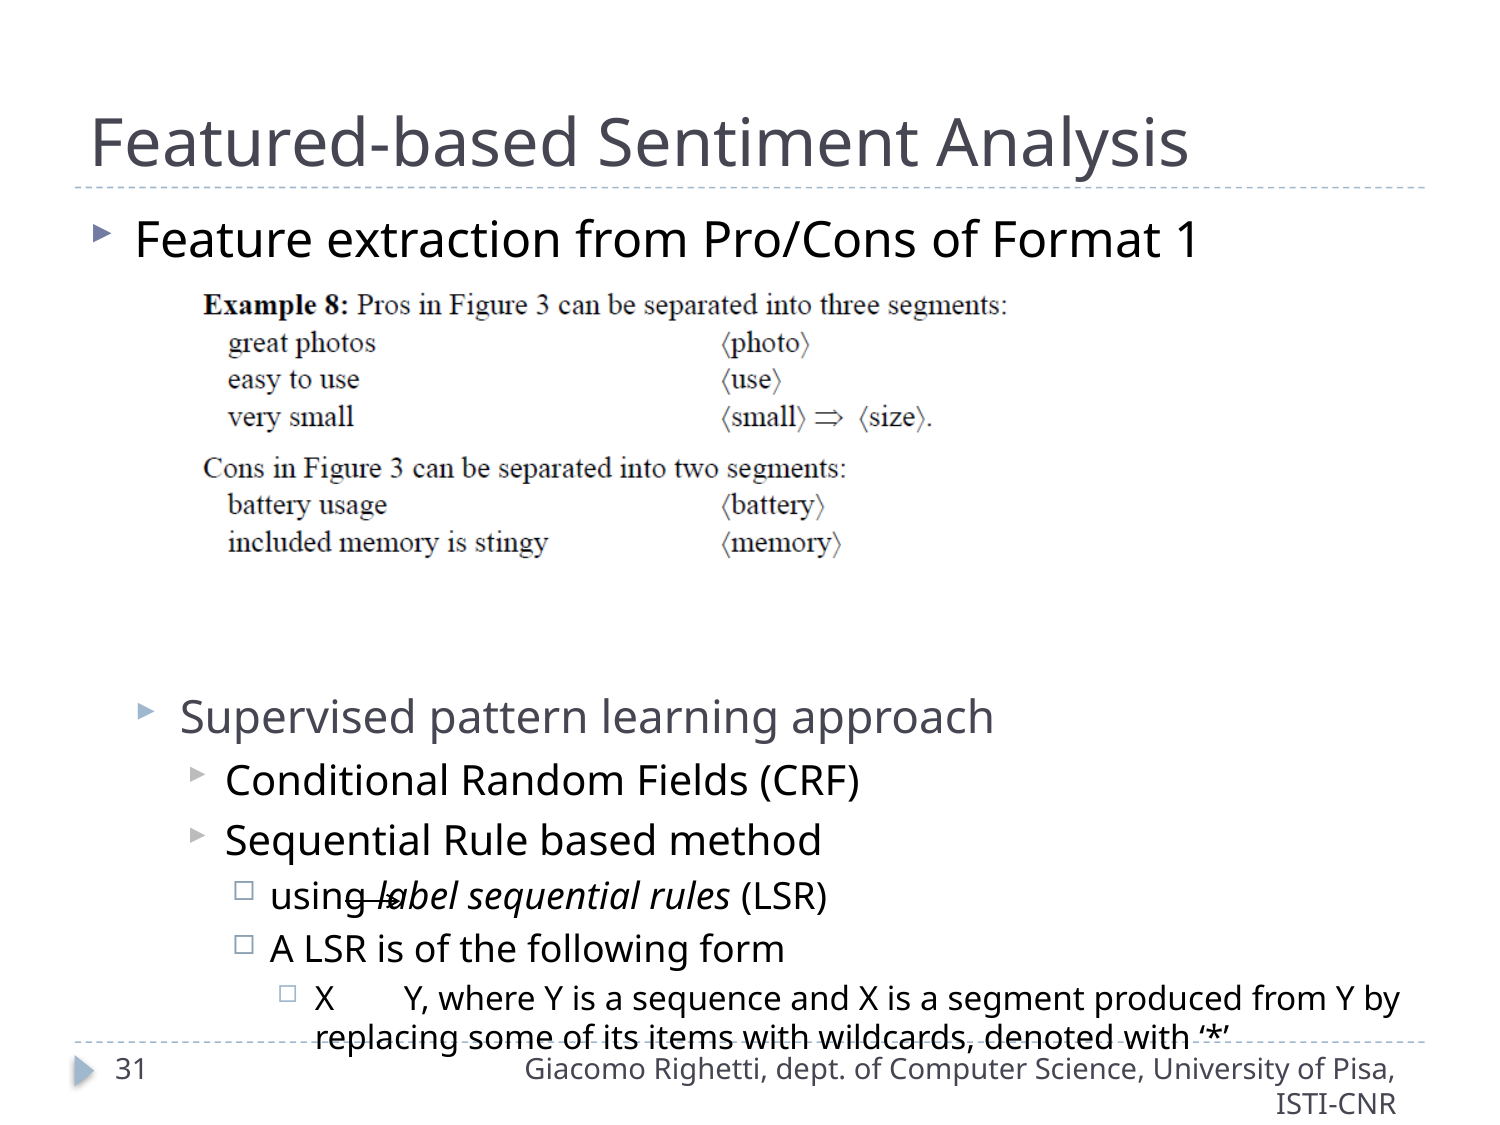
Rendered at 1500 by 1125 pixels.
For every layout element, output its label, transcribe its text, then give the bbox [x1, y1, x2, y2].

slide_number 31 [100, 1042, 426, 1103]
footer Giacomo Righetti, dept. of Computer Science, University of Pisa, ISTI-CNR [475, 1042, 1412, 1125]
list Feature extraction from Pro/Cons of Format 1 Supervised pattern learning approach Conditional Random Fields (CRF) Sequential Rule based method using label sequential rules (LSR) A LSR is of the following form X Y, where Y is a sequence and X is a segment produced from Y by replacing some of its items with wildcards, denoted with ‘*’ [75, 200, 1425, 1010]
title Featured-based Sentiment Analysis [75, 24, 1425, 188]
picture [189, 278, 1025, 582]
